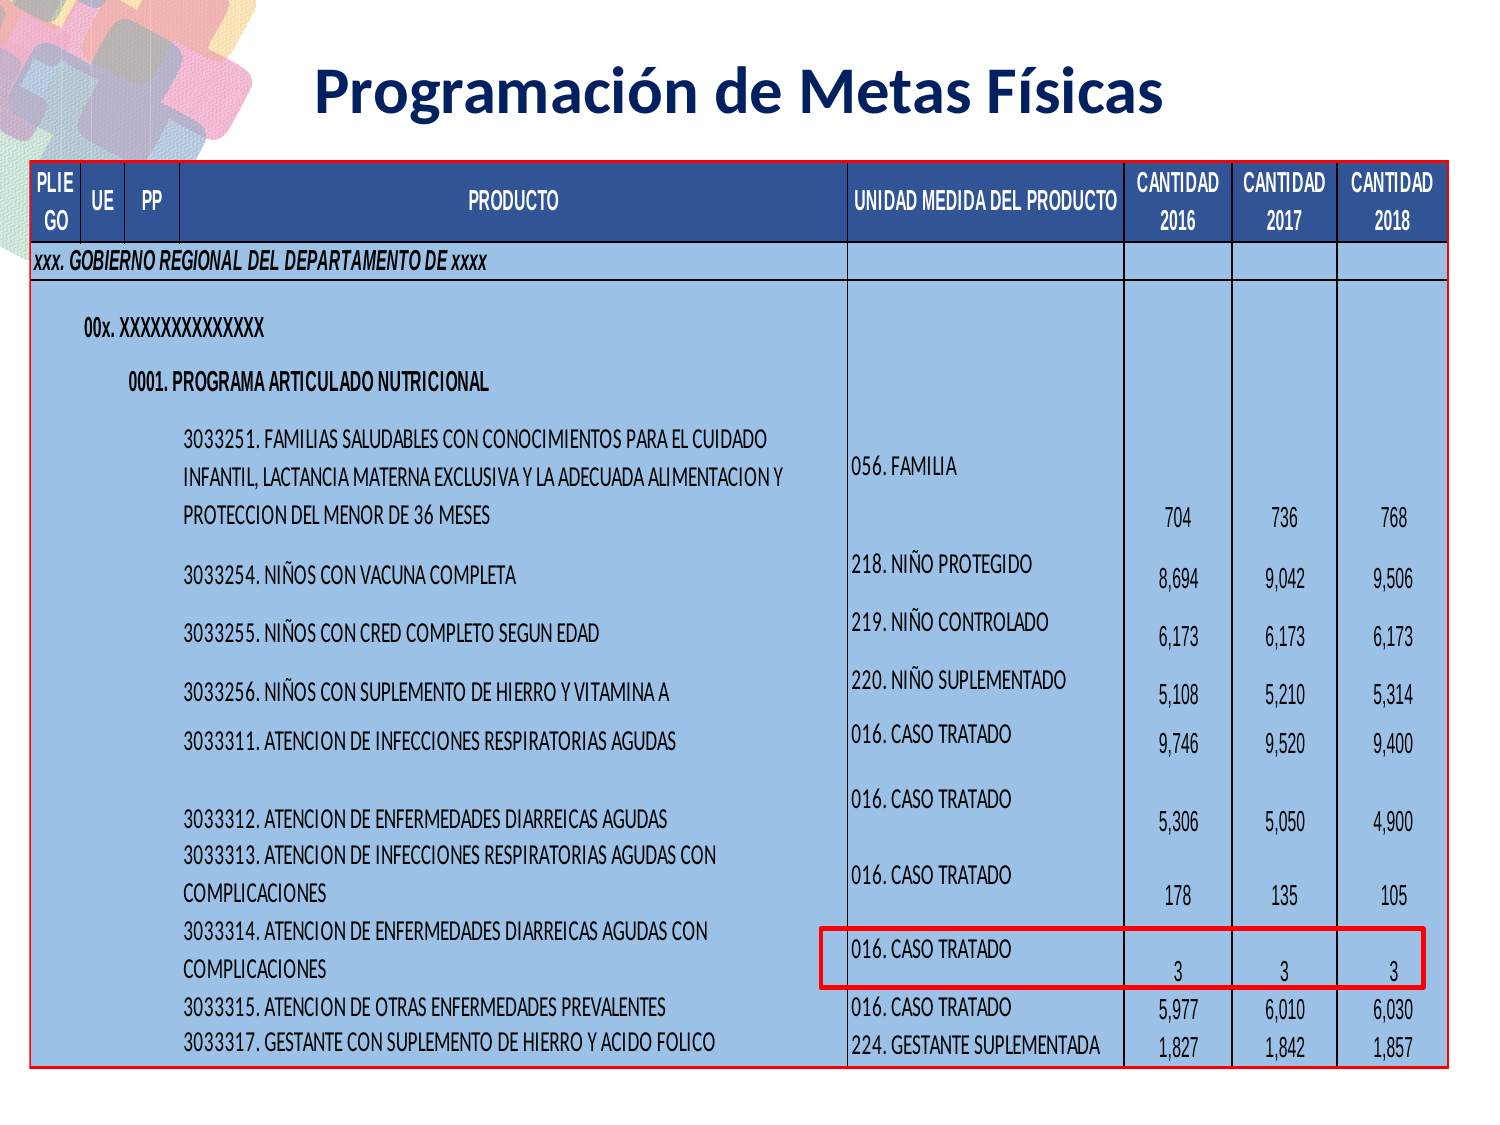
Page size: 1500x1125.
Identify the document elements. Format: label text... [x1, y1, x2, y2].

title Programación de Metas Físicas [64, 0, 1415, 158]
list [29, 160, 1451, 1071]
